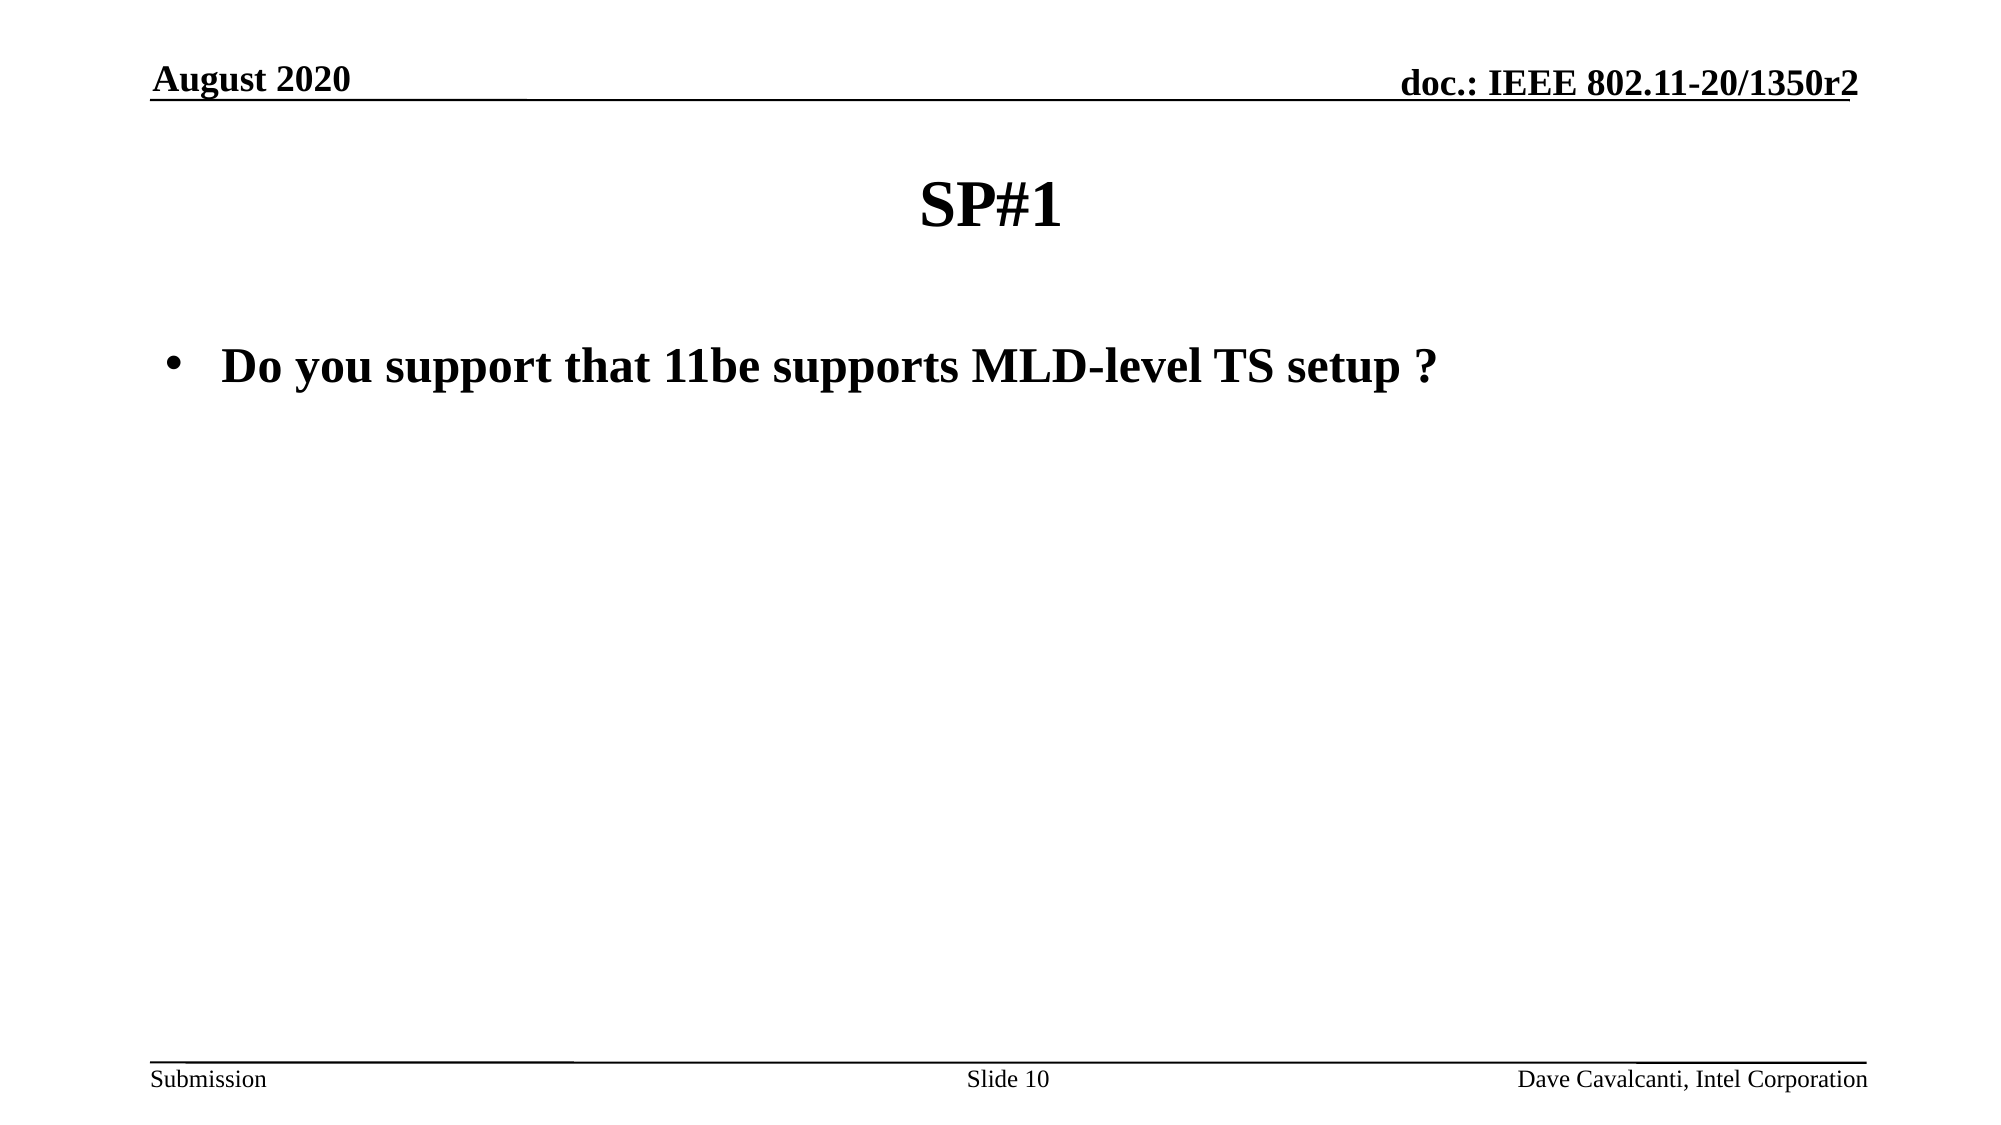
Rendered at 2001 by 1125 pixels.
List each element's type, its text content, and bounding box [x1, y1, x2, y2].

footer Dave Cavalcanti, Intel Corporation [1171, 1061, 1869, 1093]
title SP#1 [149, 112, 1850, 288]
slide_number Slide 10 [950, 1061, 1067, 1123]
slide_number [152, 54, 563, 100]
list Do you support that 11be supports MLD-level TS setup ? [149, 324, 1850, 1000]
